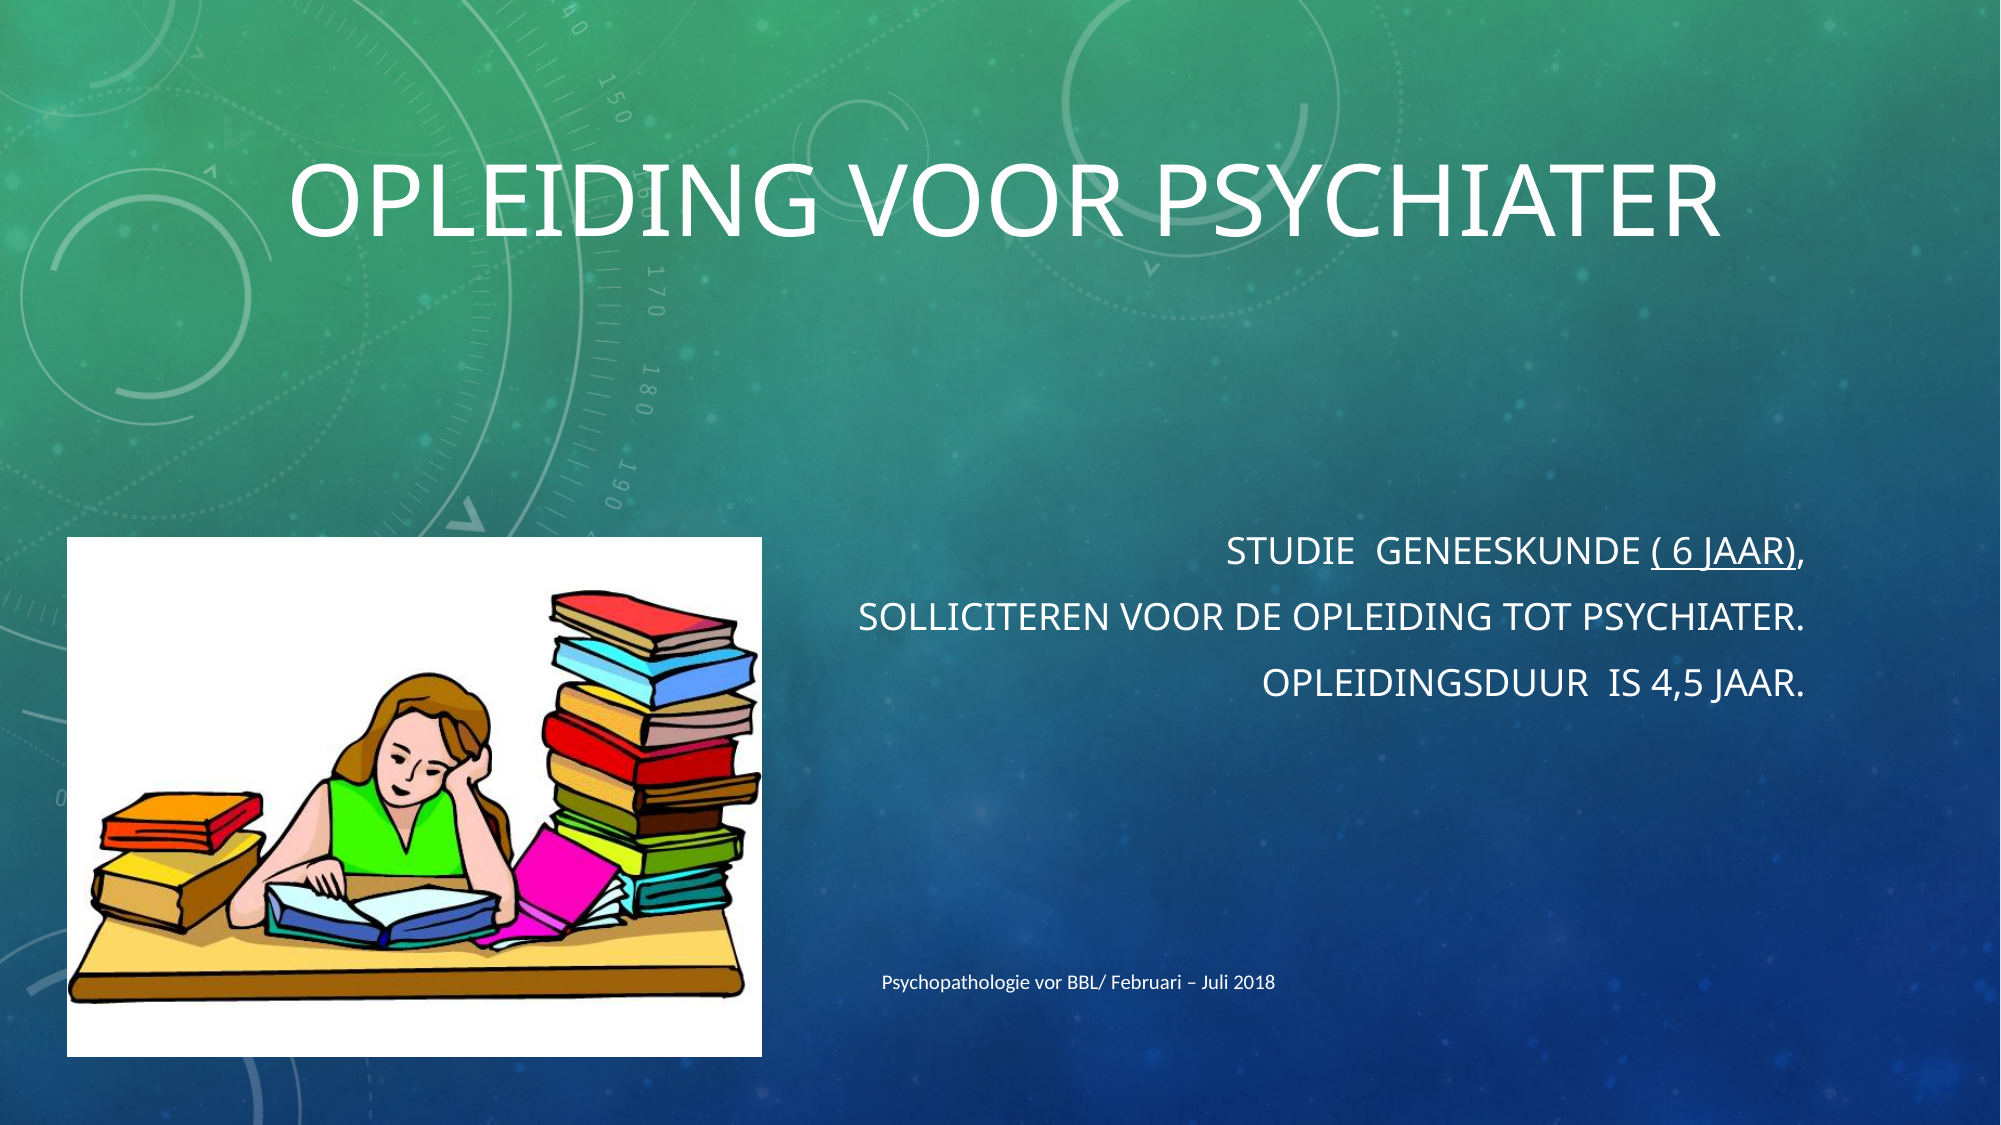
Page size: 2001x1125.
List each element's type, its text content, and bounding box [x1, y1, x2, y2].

title Opleiding voor psychiater [119, 86, 1739, 264]
subtitle studie Geneeskunde ( 6 jaar), solliciteren voor de opleiding tot psychiater. opleidingsduur is 4,5 jaar. [145, 519, 1831, 950]
footer Psychopathologie vor BBL/ Februari – Juli 2018 [866, 963, 1633, 1025]
picture [0, 0, 2001, 1125]
